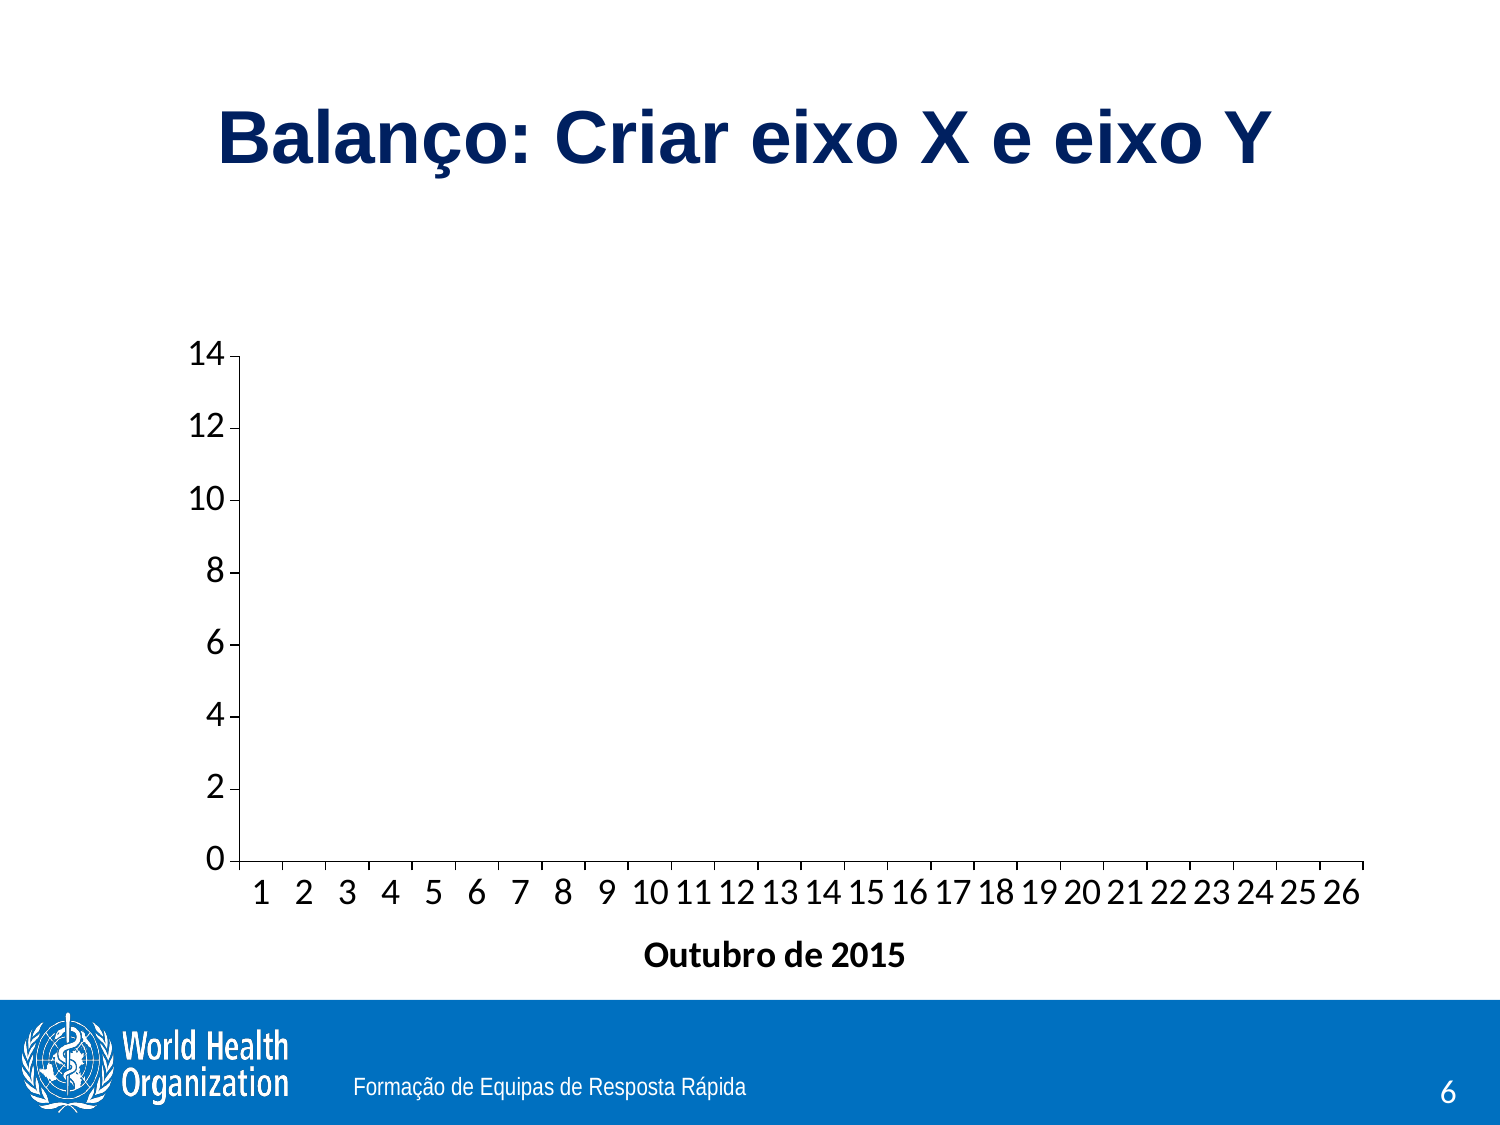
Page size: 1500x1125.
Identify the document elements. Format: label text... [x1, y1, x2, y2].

chart [162, 323, 1388, 1013]
text_box Balanço: Criar eixo X e eixo Y [53, 81, 1439, 244]
picture [21, 1012, 288, 1113]
